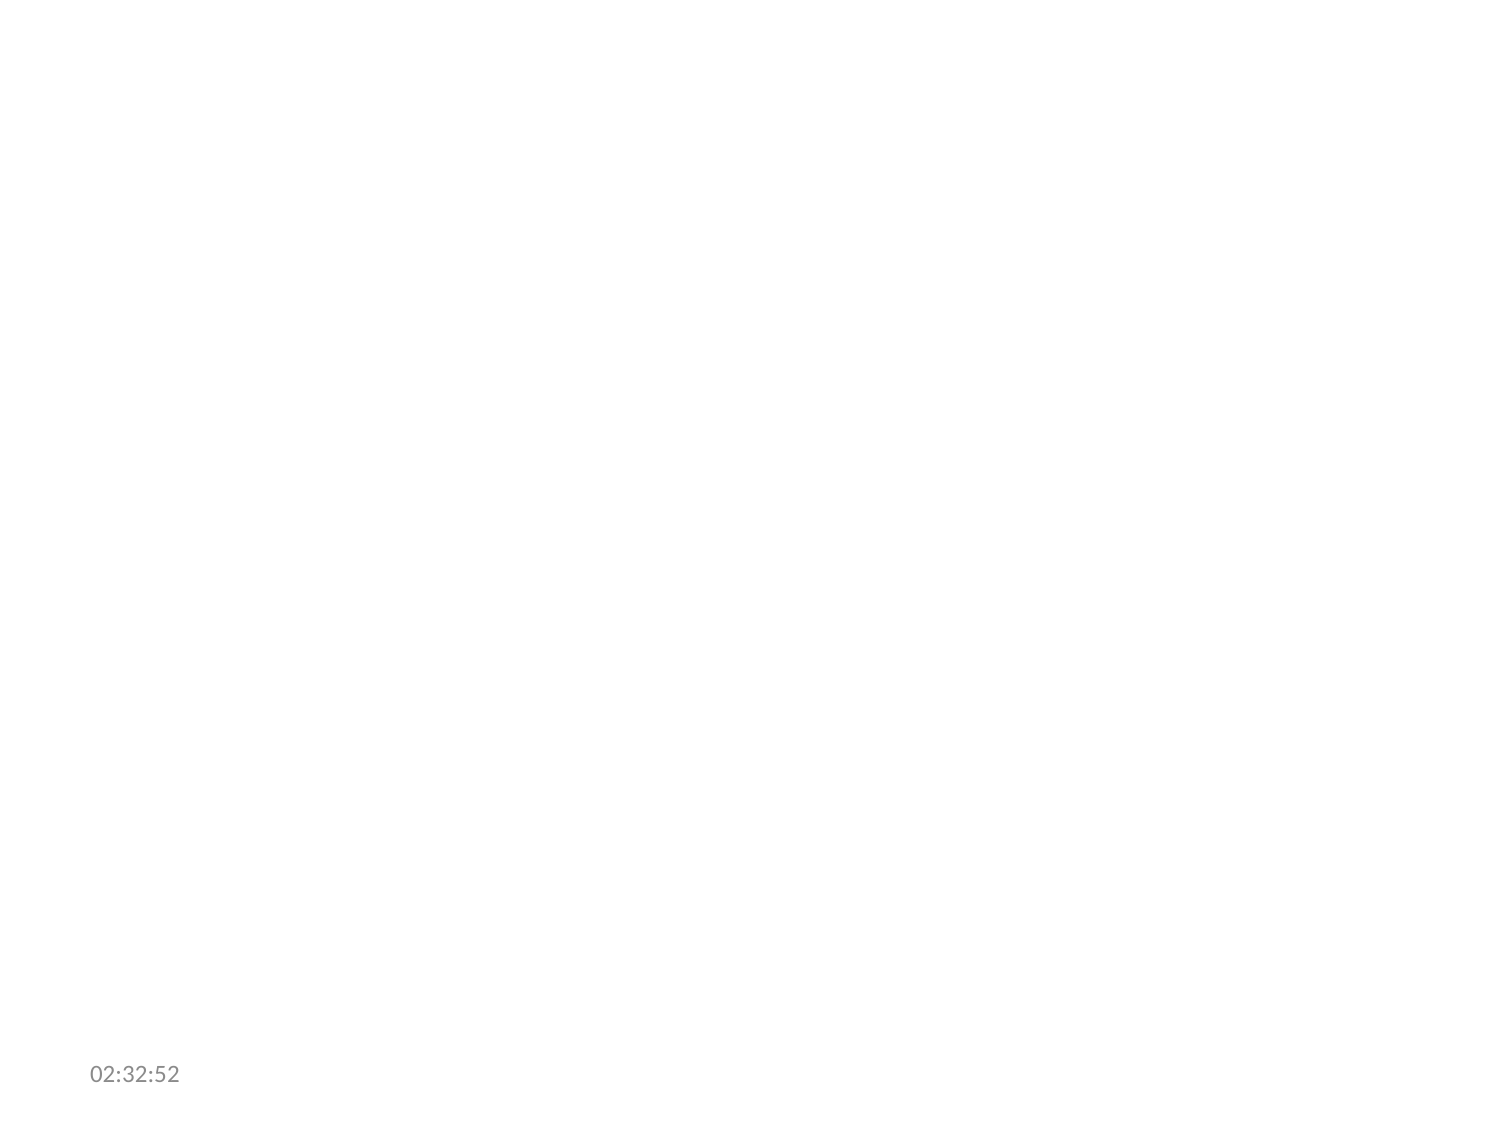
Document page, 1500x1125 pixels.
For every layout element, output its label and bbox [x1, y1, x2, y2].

slide_number [75, 1042, 425, 1103]
